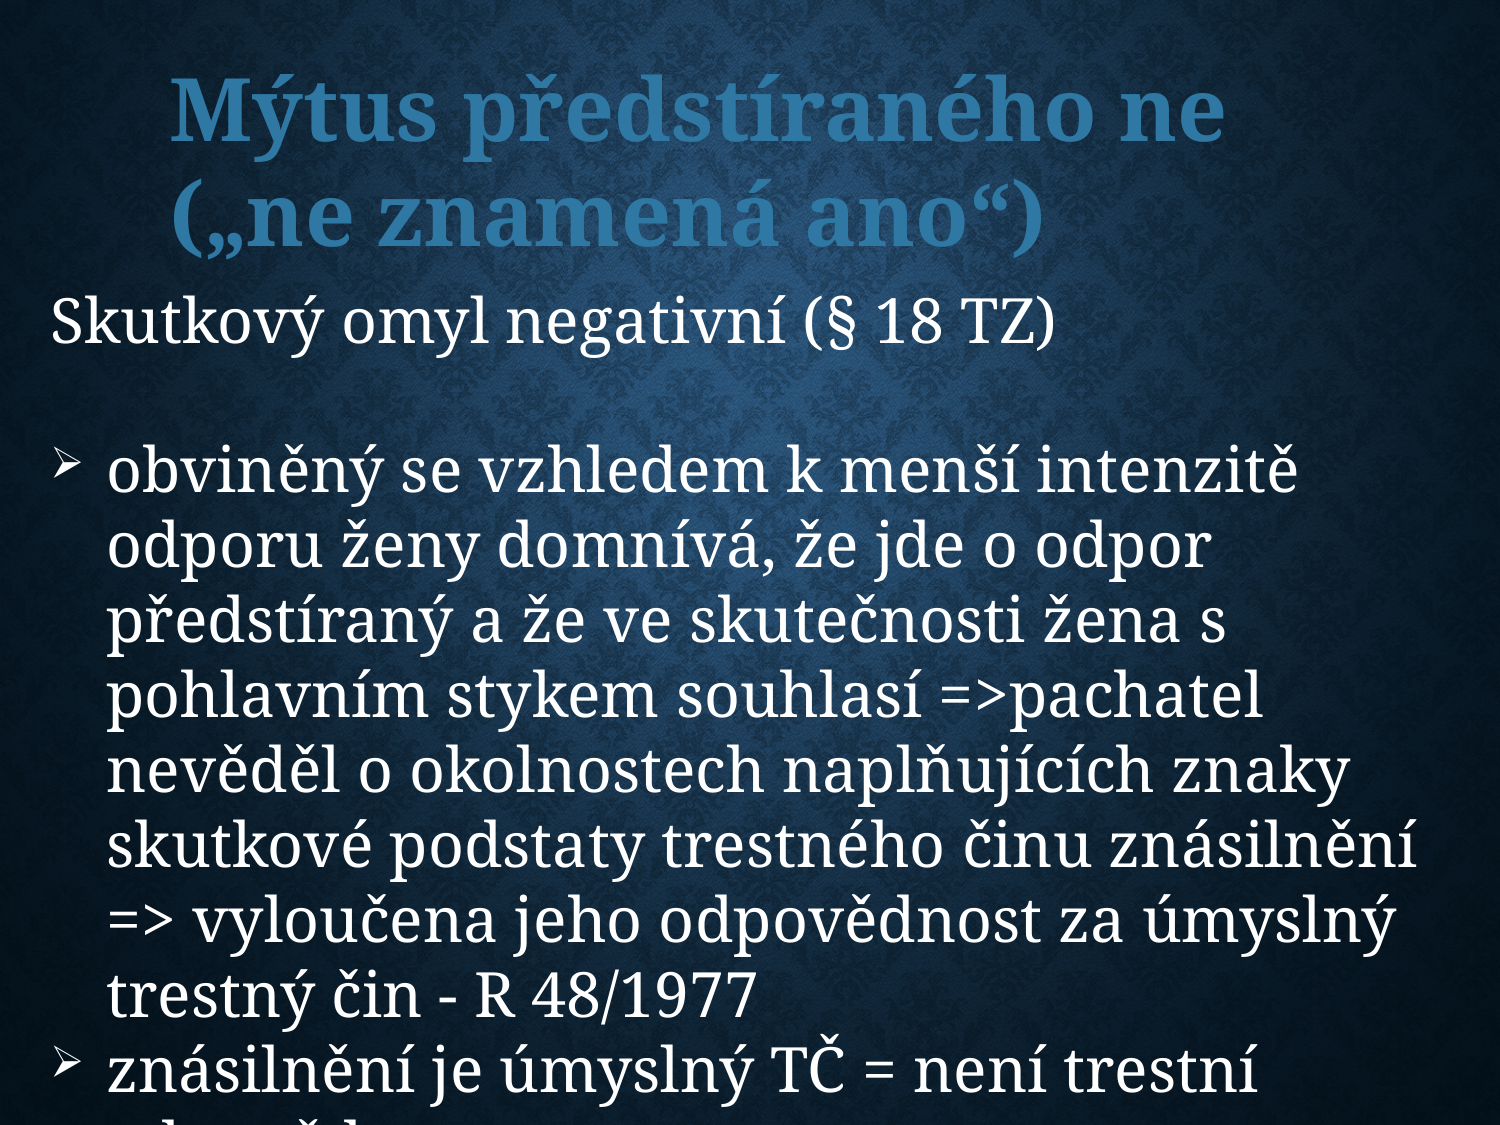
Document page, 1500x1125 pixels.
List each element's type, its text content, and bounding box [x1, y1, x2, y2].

text_box Skutkový omyl negativní (§ 18 TZ) obviněný se vzhledem k menší intenzitě odporu ženy domnívá, že jde o odpor předstíraný a že ve skutečnosti žena s pohlavním stykem souhlasí =>pachatel nevěděl o okolnostech naplňujících znaky skutkové podstaty trestného činu znásilnění => vyloučena jeho odpovědnost za úmyslný trestný čin - R 48/1977 znásilnění je úmyslný TČ = není trestní odpovědnost [35, 273, 1479, 910]
text_box Mýtus předstíraného ne („ne znamená ano“) [75, 43, 1425, 273]
